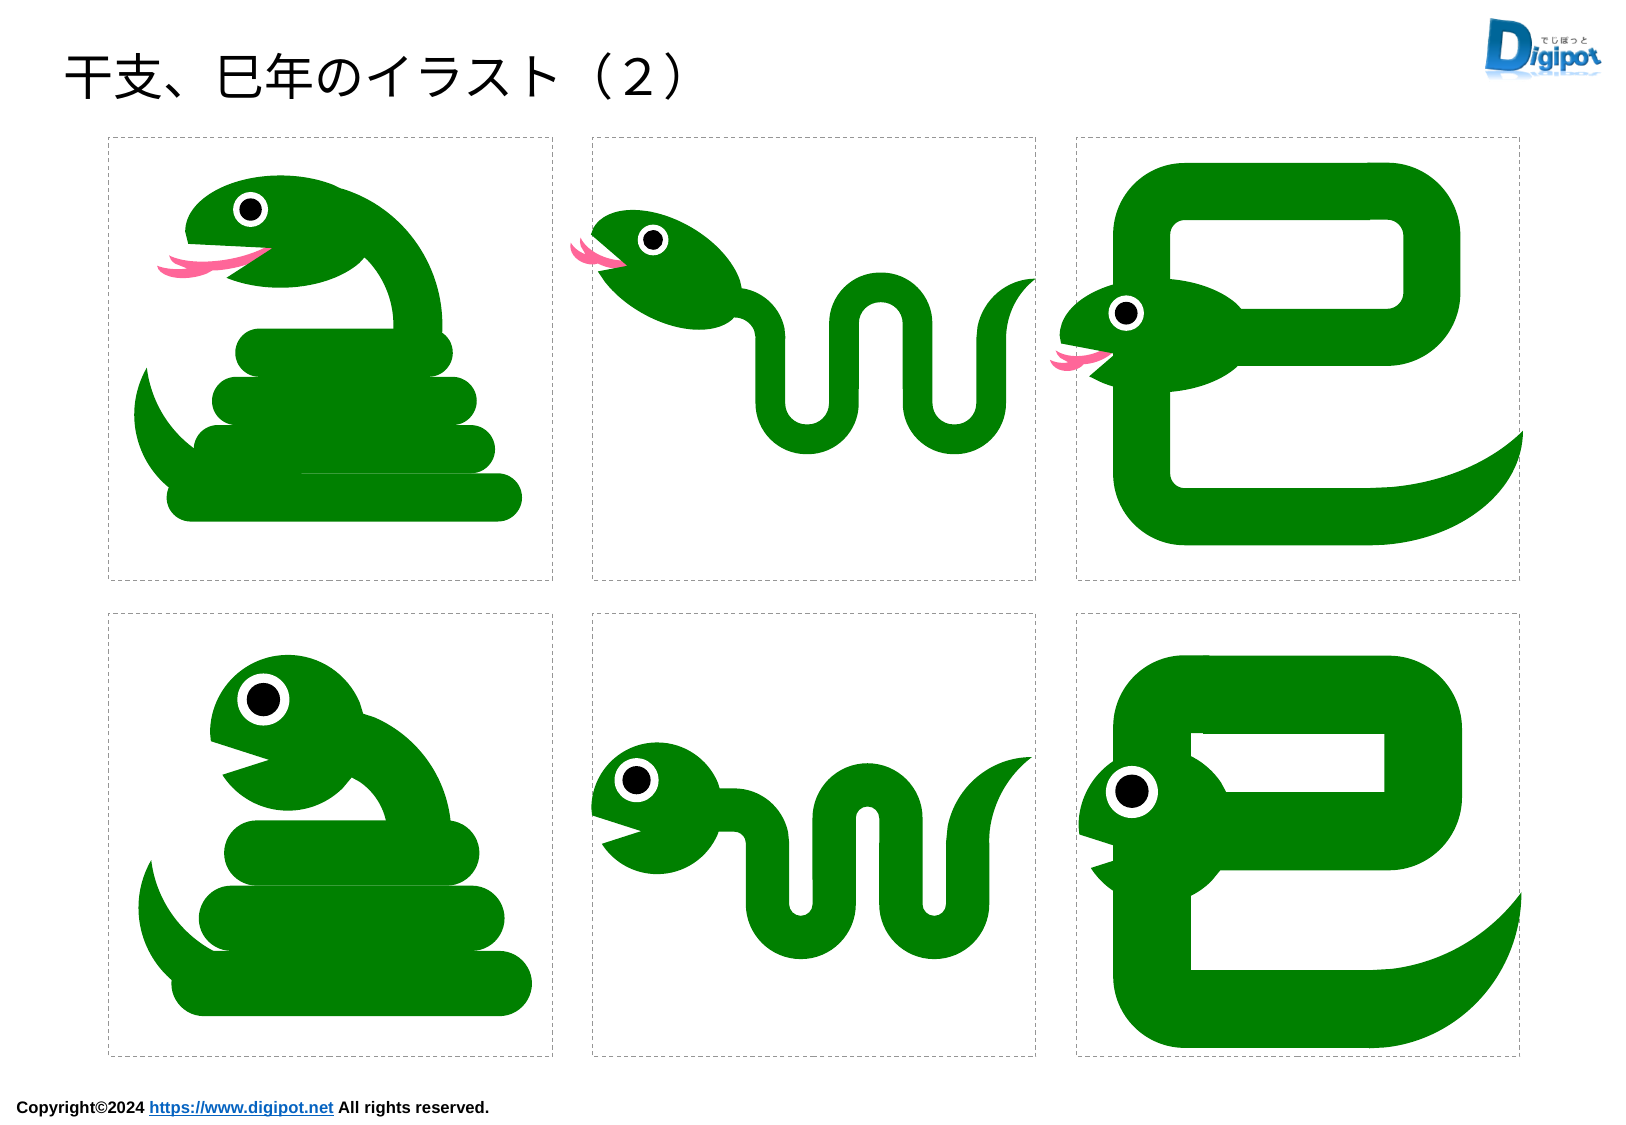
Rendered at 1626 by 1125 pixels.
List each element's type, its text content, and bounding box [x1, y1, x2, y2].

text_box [591, 742, 1032, 960]
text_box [1049, 162, 1524, 546]
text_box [110, 175, 523, 522]
picture [1485, 18, 1602, 82]
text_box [568, 209, 1036, 455]
text_box 干支、巳年のイラスト（２） [49, 38, 728, 113]
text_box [1078, 655, 1522, 1049]
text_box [114, 654, 532, 1017]
